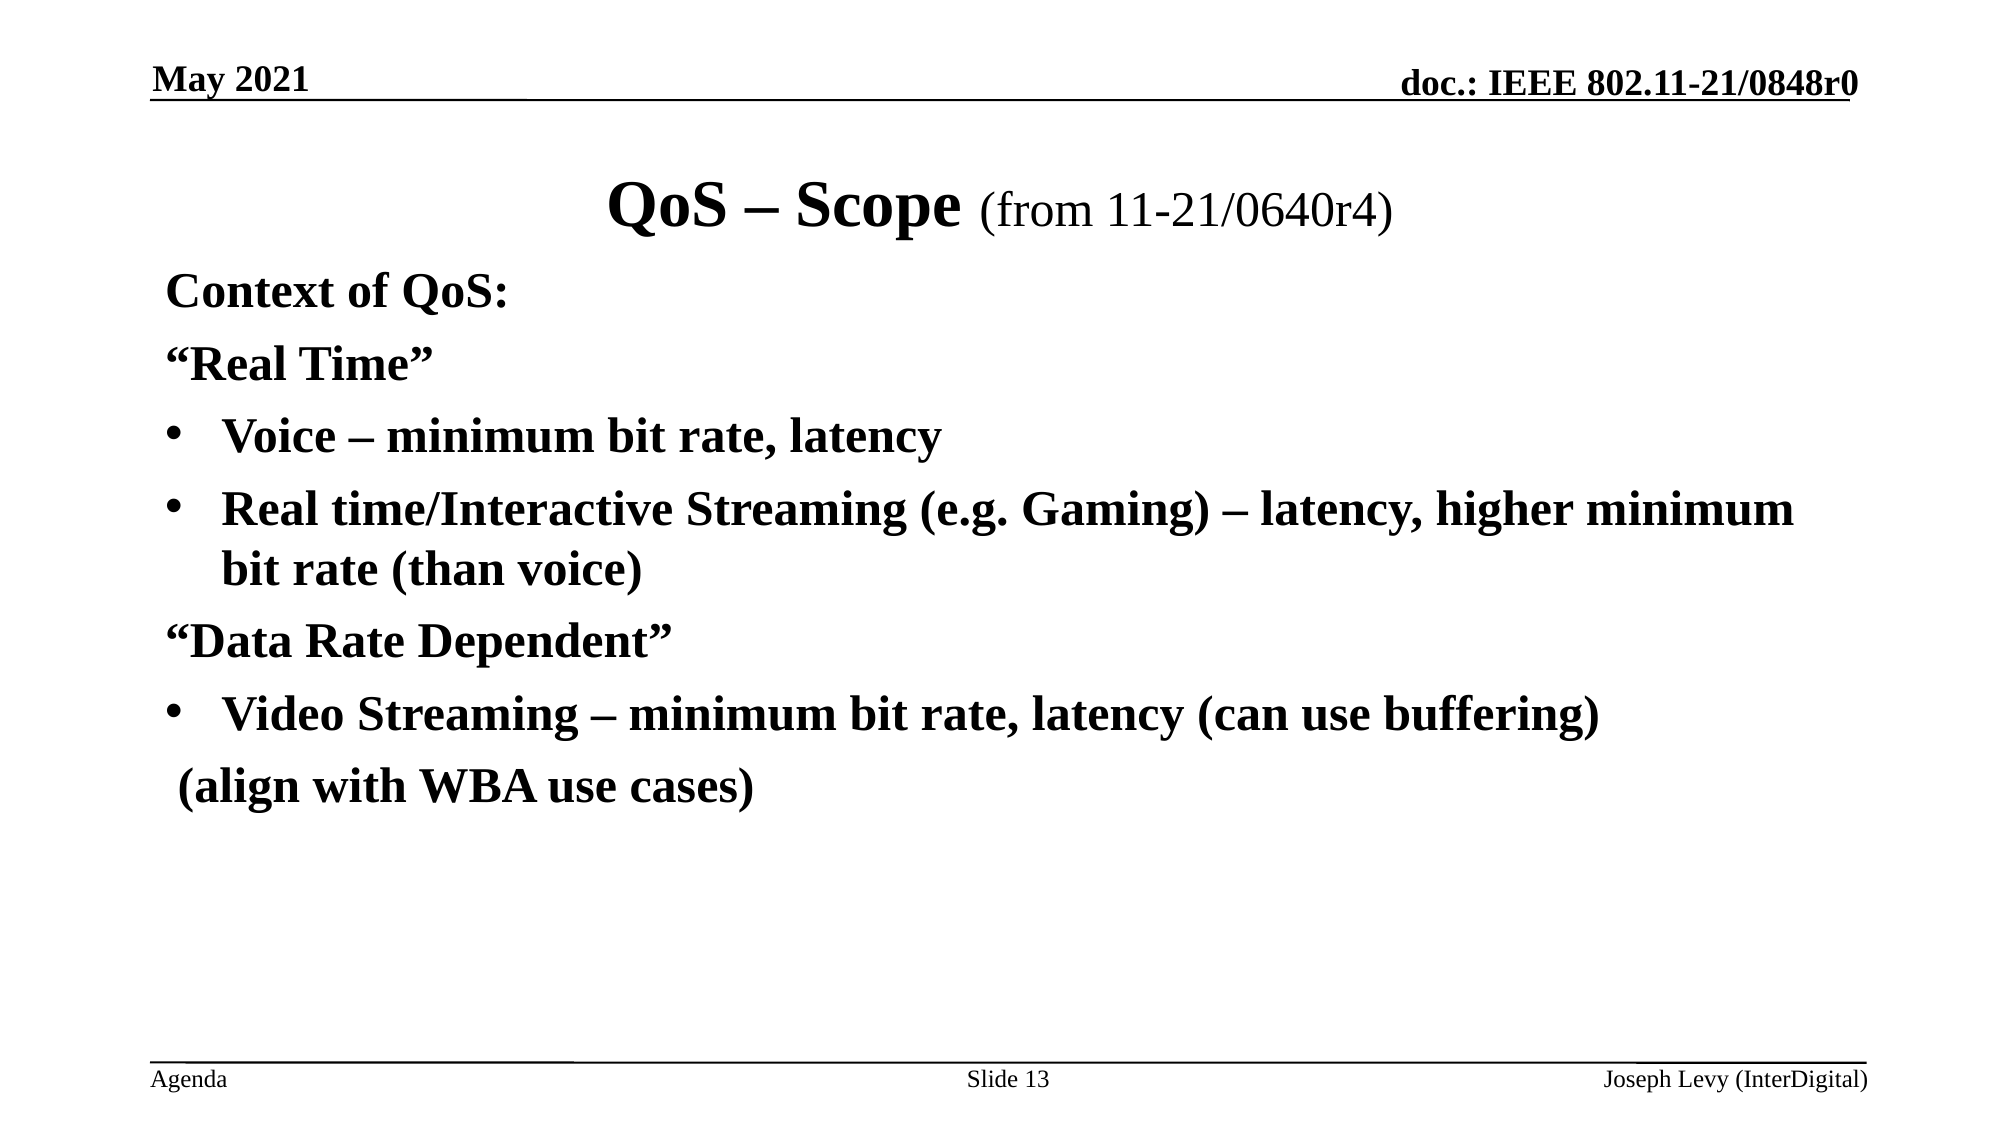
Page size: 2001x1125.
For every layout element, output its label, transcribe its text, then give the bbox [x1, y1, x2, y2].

list Context of QoS: “Real Time” Voice – minimum bit rate, latency Real time/Interactive Streaming (e.g. Gaming) – latency, higher minimum bit rate (than voice) “Data Rate Dependent” Video Streaming – minimum bit rate, latency (can use buffering) (align with WBA use cases) [149, 249, 1850, 1000]
footer Joseph Levy (InterDigital) [1171, 1061, 1869, 1093]
title QoS – Scope (from 11-21/0640r4) [149, 112, 1850, 249]
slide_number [152, 54, 563, 100]
slide_number Slide 13 [950, 1061, 1067, 1123]
